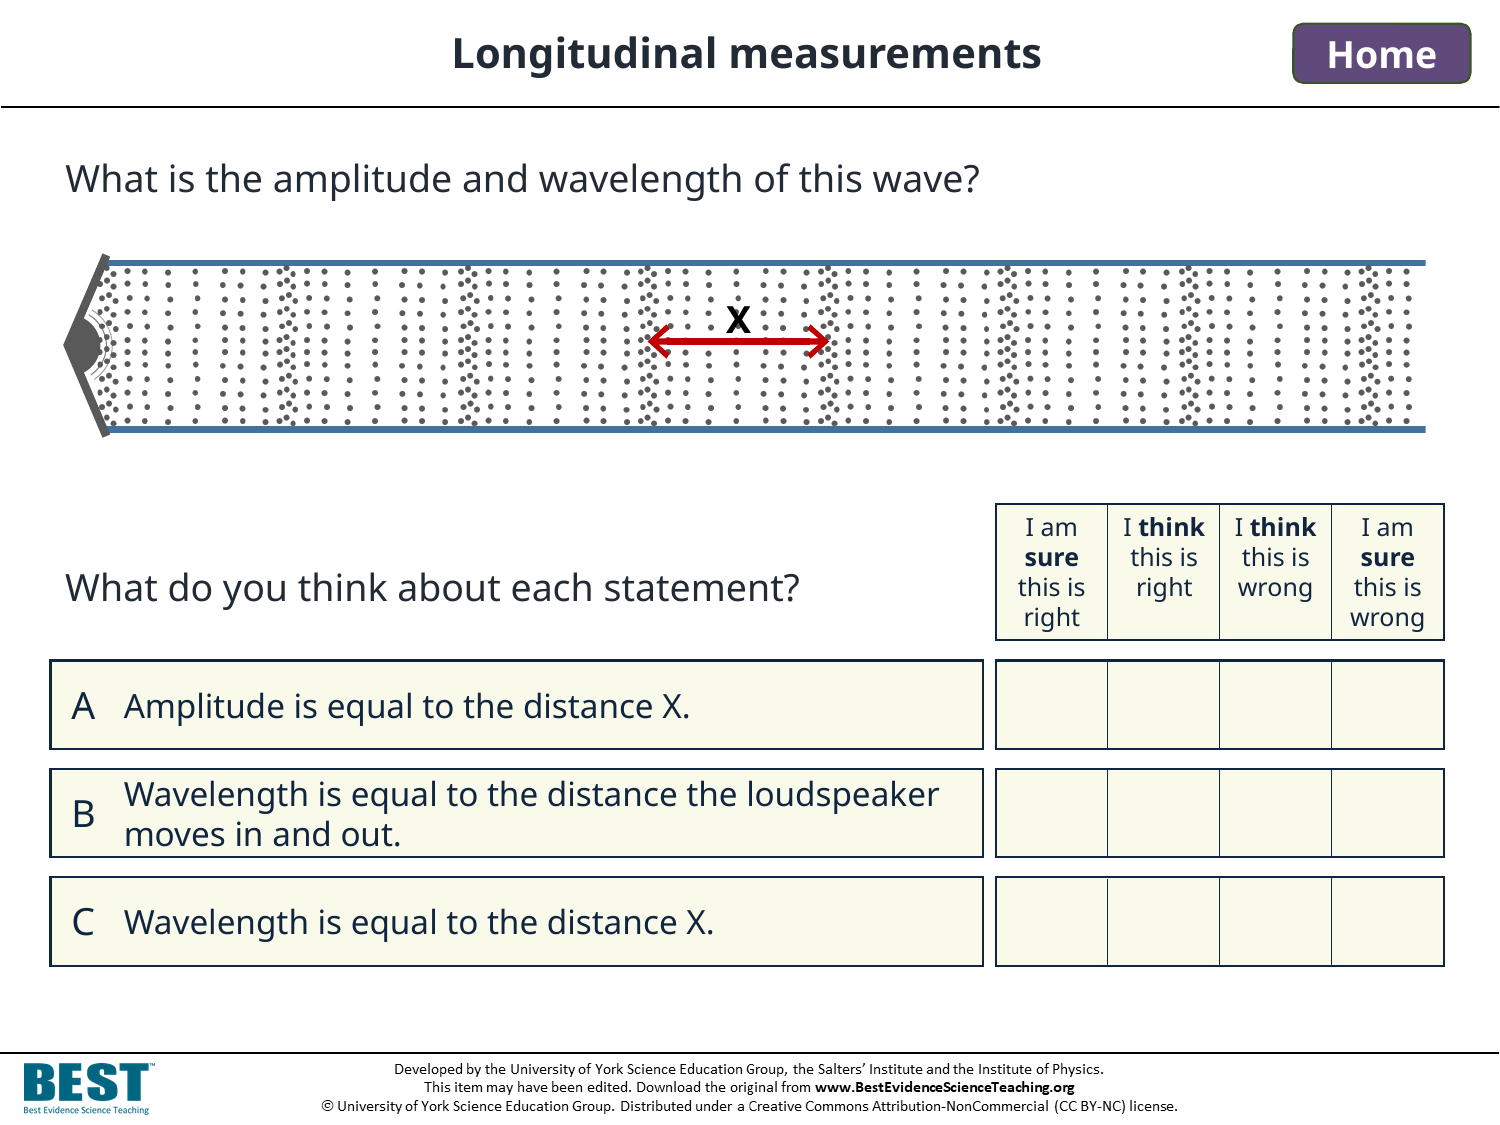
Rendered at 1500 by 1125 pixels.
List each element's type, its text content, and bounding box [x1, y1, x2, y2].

text_box Home [1292, 22, 1472, 84]
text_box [23, 232, 1465, 459]
text_box Longitudinal measurements [23, 4, 1471, 99]
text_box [995, 768, 1444, 859]
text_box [995, 660, 1444, 750]
picture [0, 106, 1500, 1125]
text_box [995, 876, 1444, 968]
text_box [995, 503, 1444, 642]
